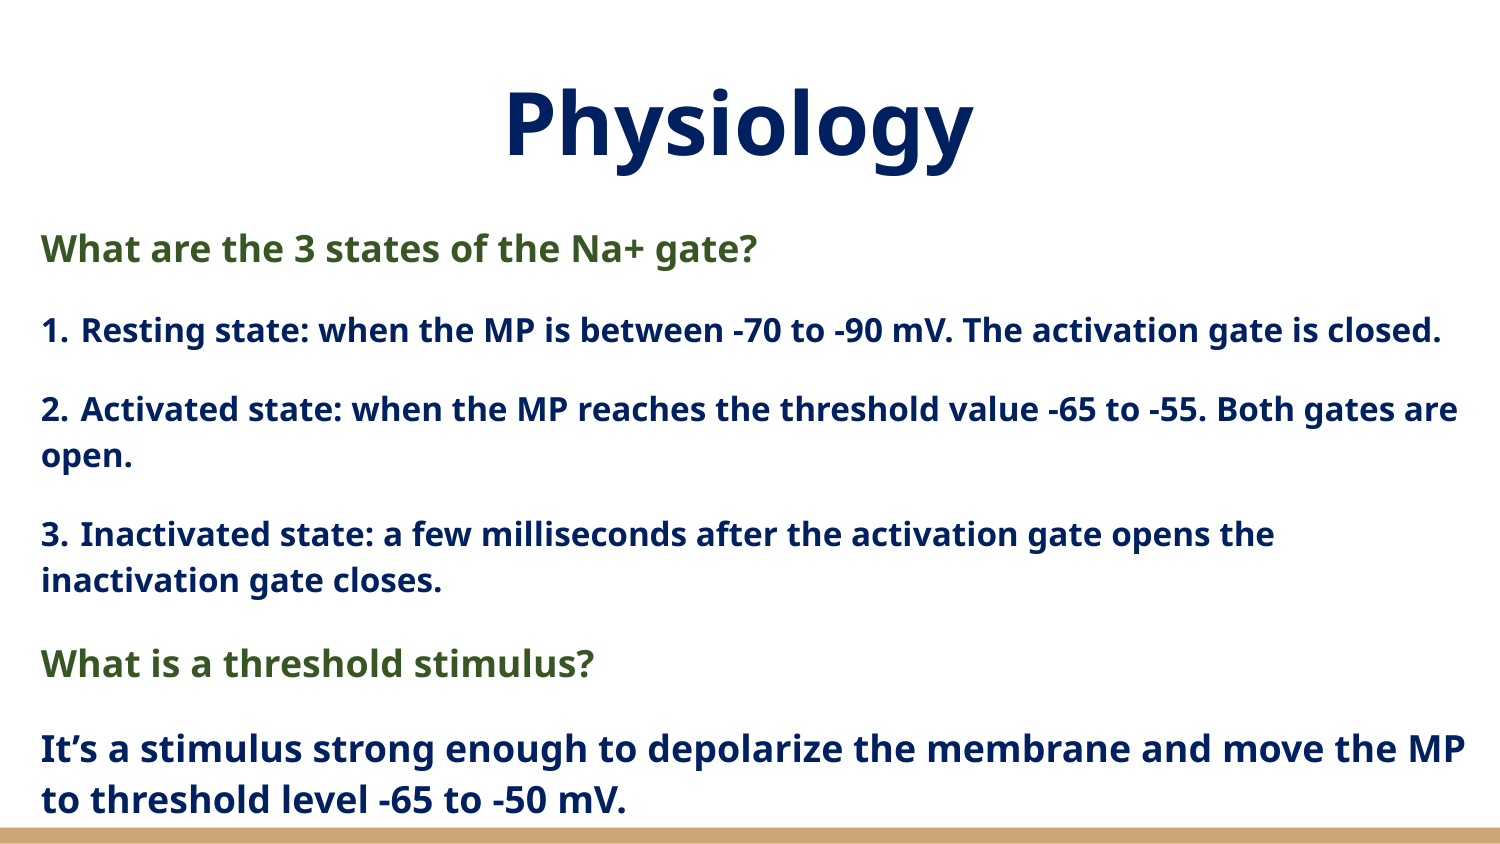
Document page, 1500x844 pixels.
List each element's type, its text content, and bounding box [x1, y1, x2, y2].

list What are the 3 states of the Na+ gate? 1. Resting state: when the MP is between -70 to -90 mV. The activation gate is closed. 2. Activated state: when the MP reaches the threshold value -65 to -55. Both gates are open. 3. Inactivated state: a few milliseconds after the activation gate opens the inactivation gate closes. What is a threshold stimulus? It’s a stimulus strong enough to depolarize the membrane and move the MP to threshold level -65 to -50 mV. [25, 203, 1500, 830]
title Physiology [51, 51, 1449, 189]
